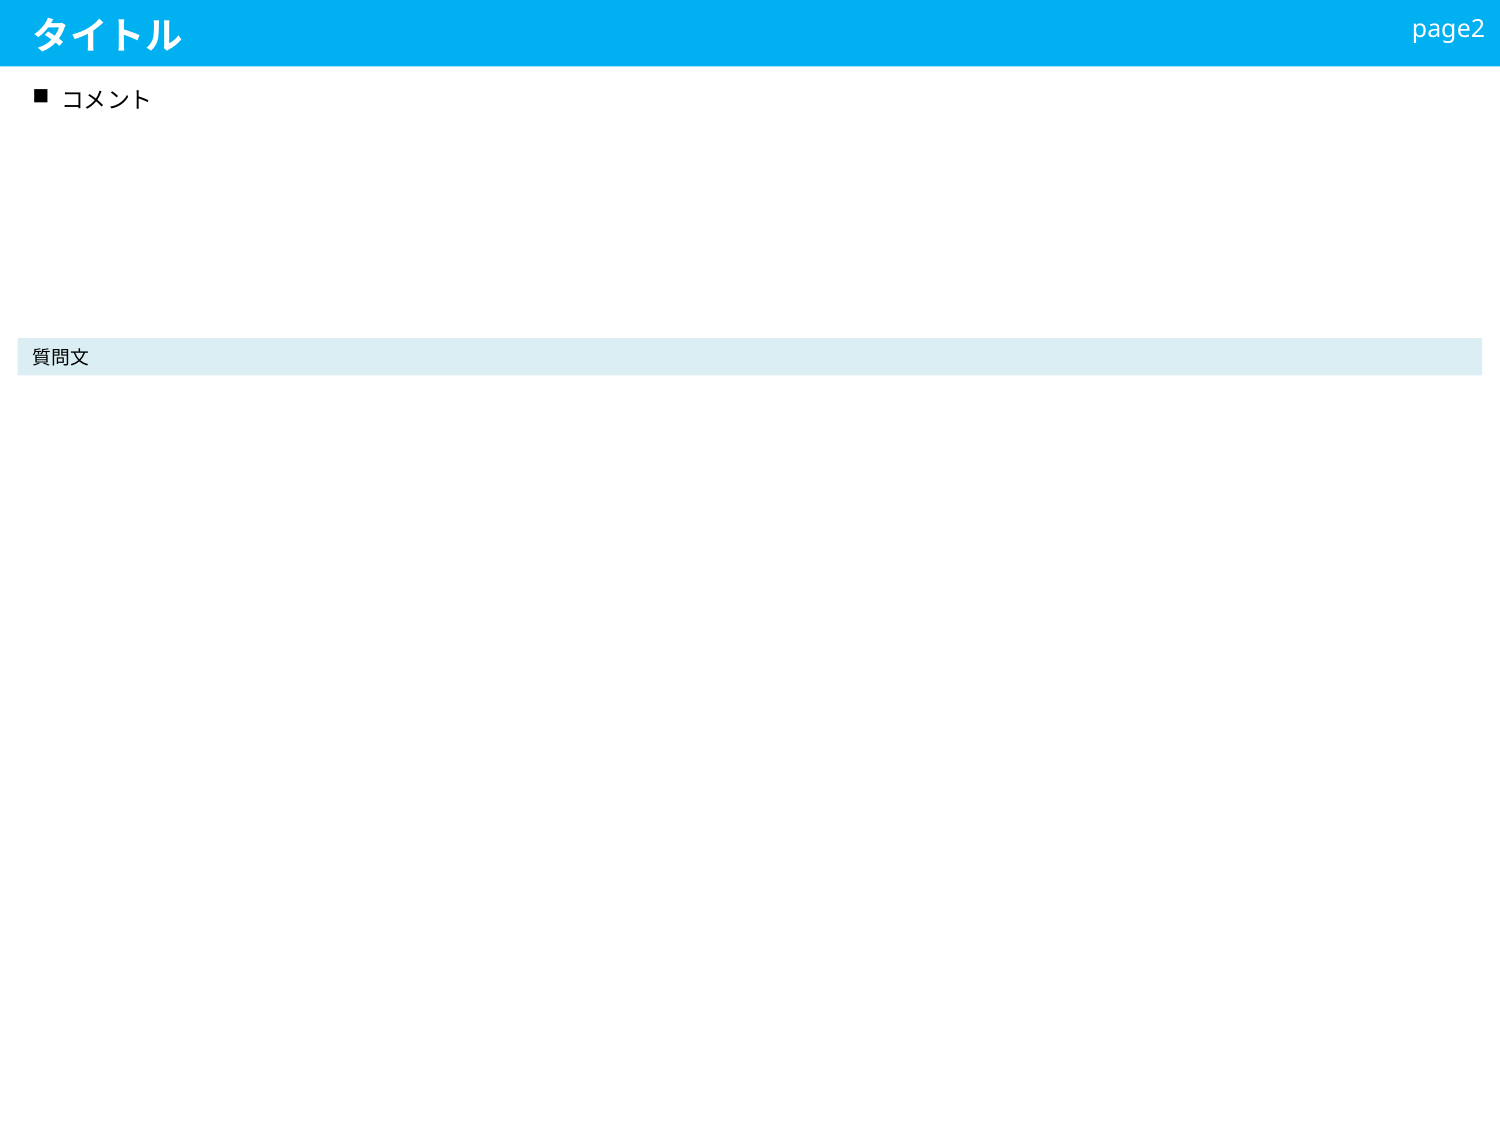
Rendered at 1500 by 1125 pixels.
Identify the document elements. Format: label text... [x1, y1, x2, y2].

title タイトル [17, 1, 1483, 67]
text_box 質問文 [17, 338, 1483, 376]
text_box コメント [17, 78, 1483, 121]
slide_number page1 [1149, 0, 1500, 60]
